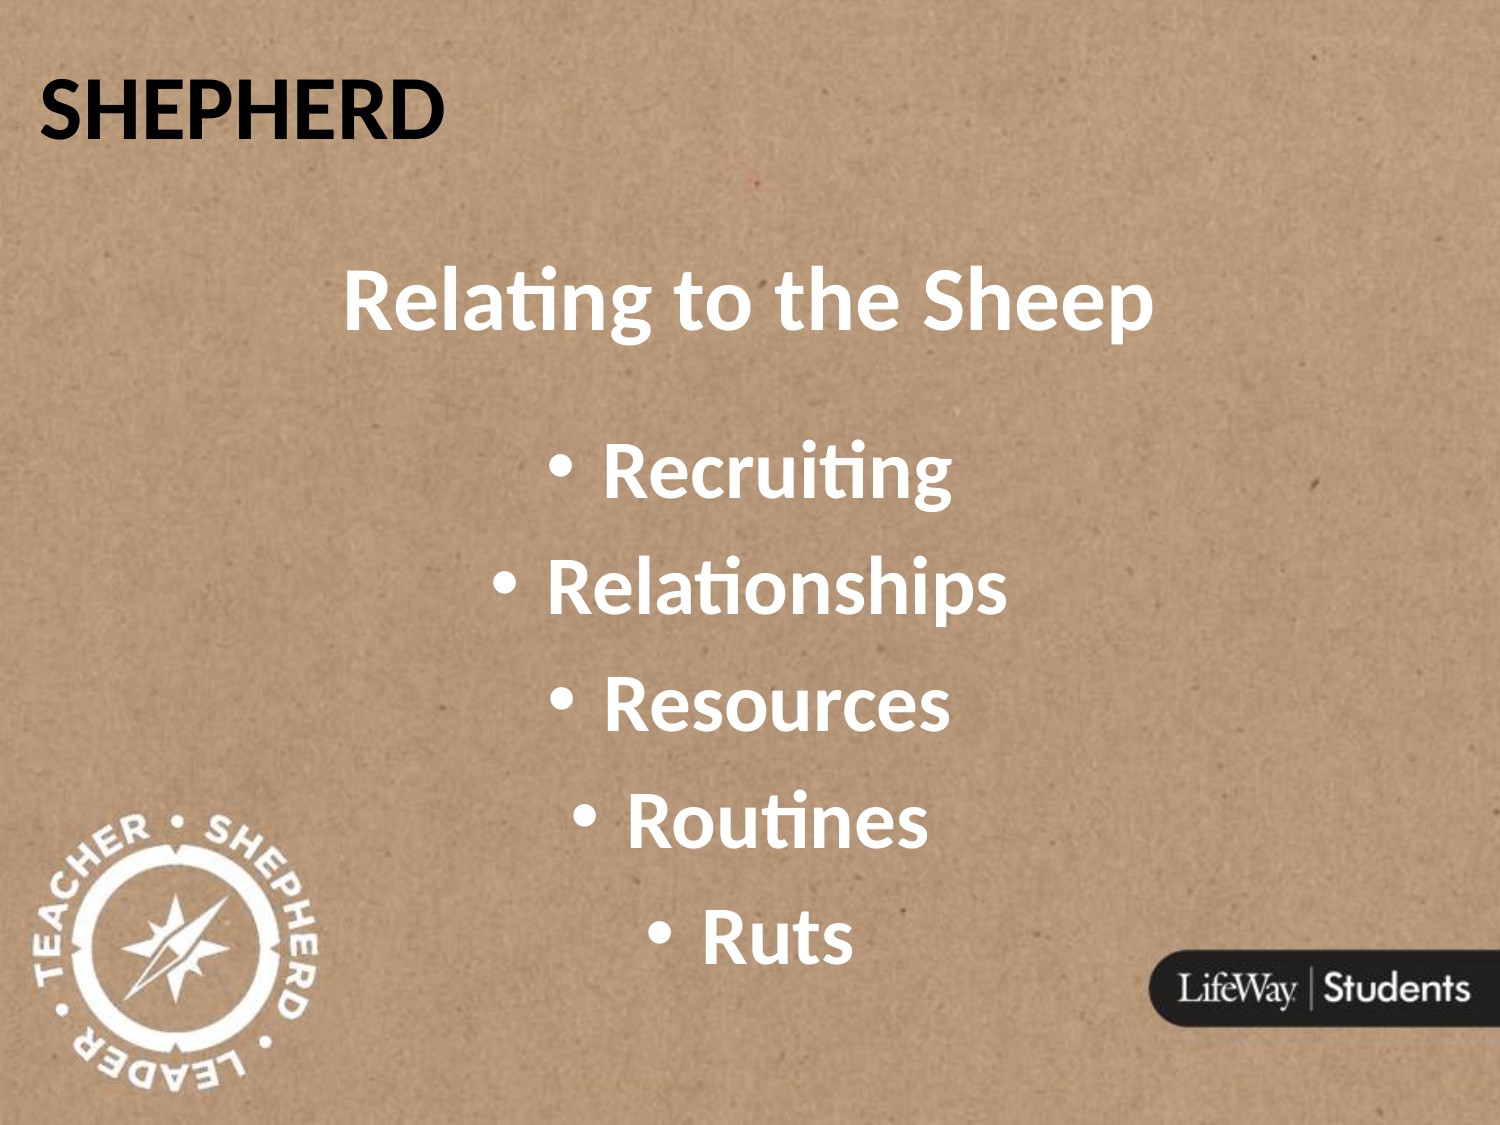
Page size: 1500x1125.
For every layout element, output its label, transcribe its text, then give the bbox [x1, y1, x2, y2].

list Recruiting Relationships Resources Routines Ruts [75, 407, 1425, 1125]
picture [0, 0, 1500, 1125]
title Relating to the Sheep [75, 200, 1425, 388]
text_box SHEPHERD [24, 0, 963, 205]
